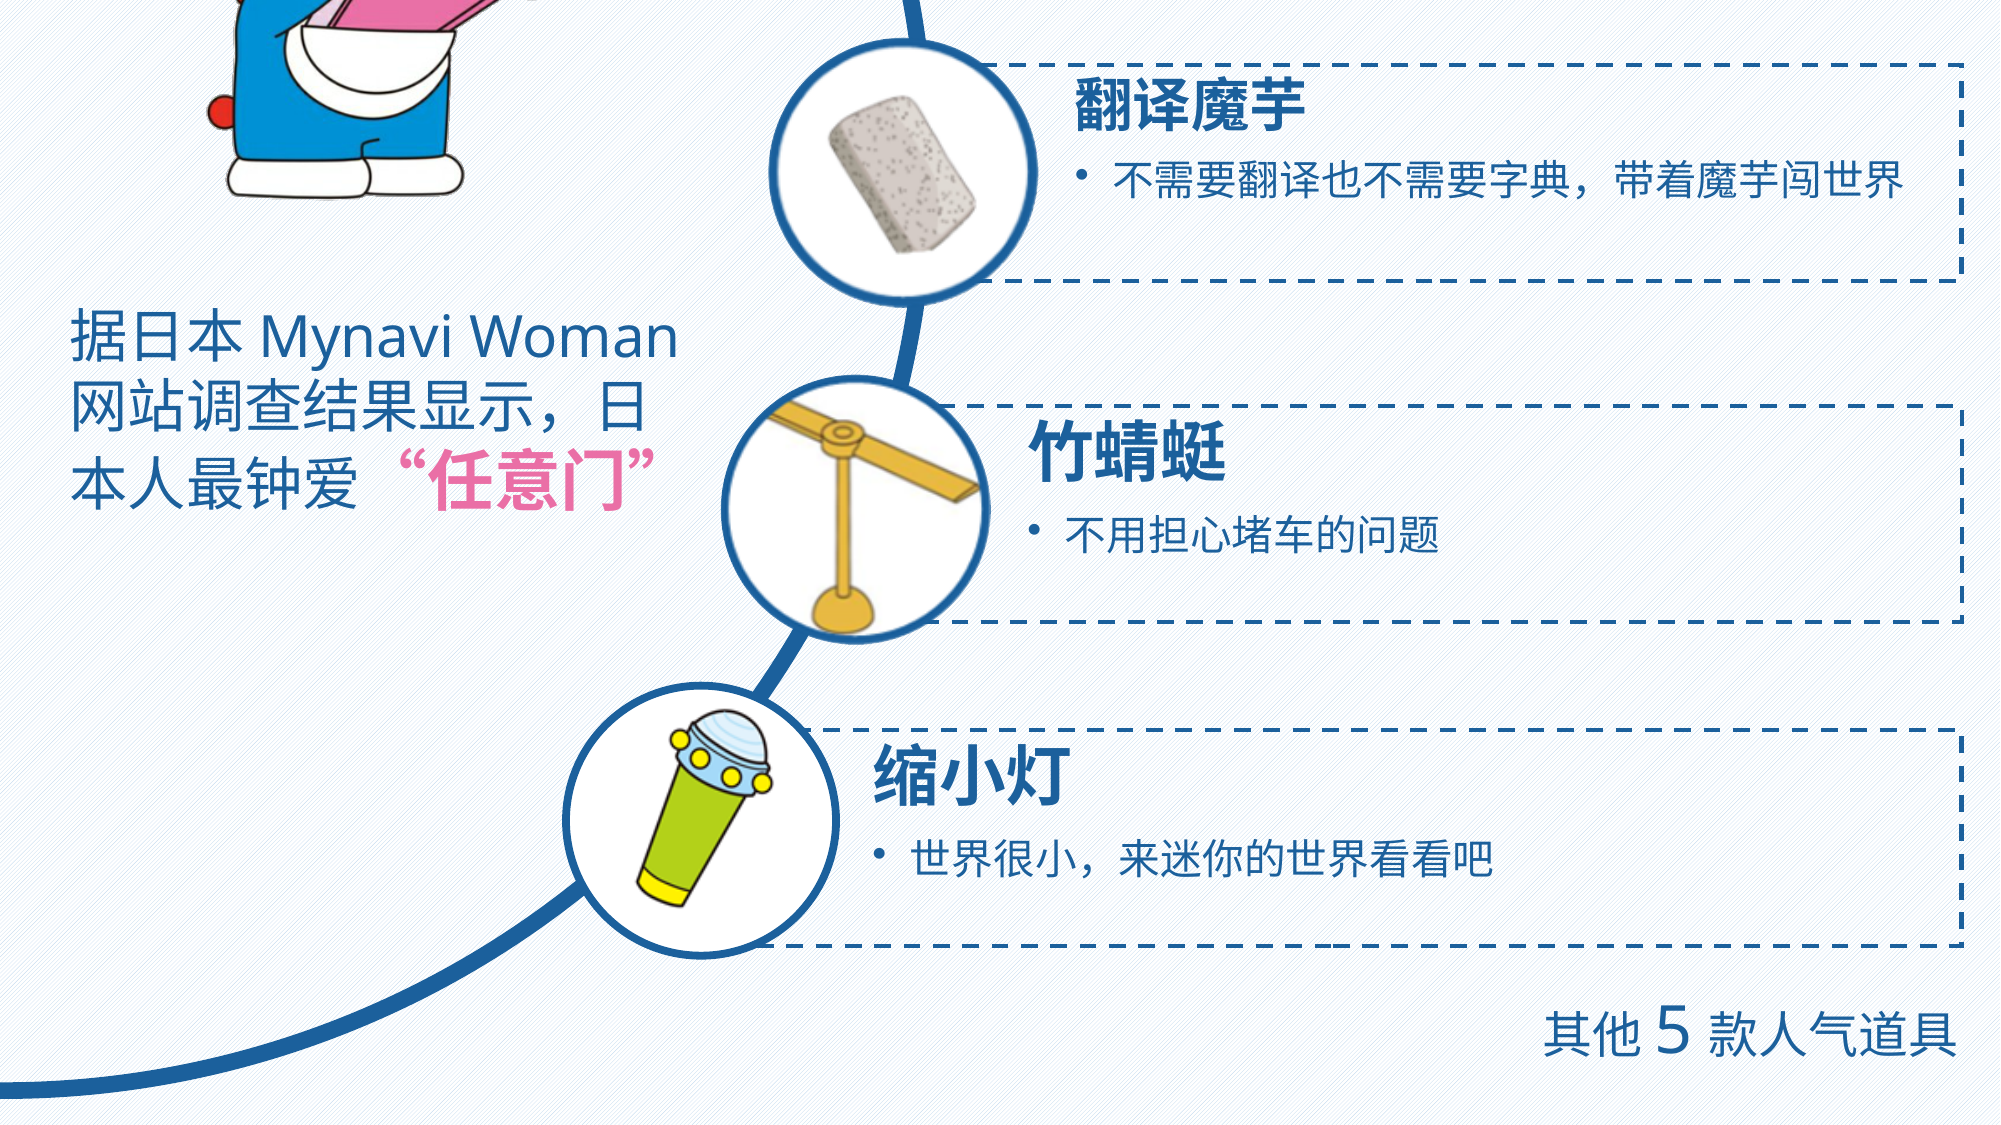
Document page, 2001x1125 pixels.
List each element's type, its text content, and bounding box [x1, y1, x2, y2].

text_box [0, 0, 539, 1092]
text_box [539, 0, 1988, 1037]
picture [154, 0, 539, 206]
text_box 其他5款人气道具 [1518, 1037, 1973, 1074]
